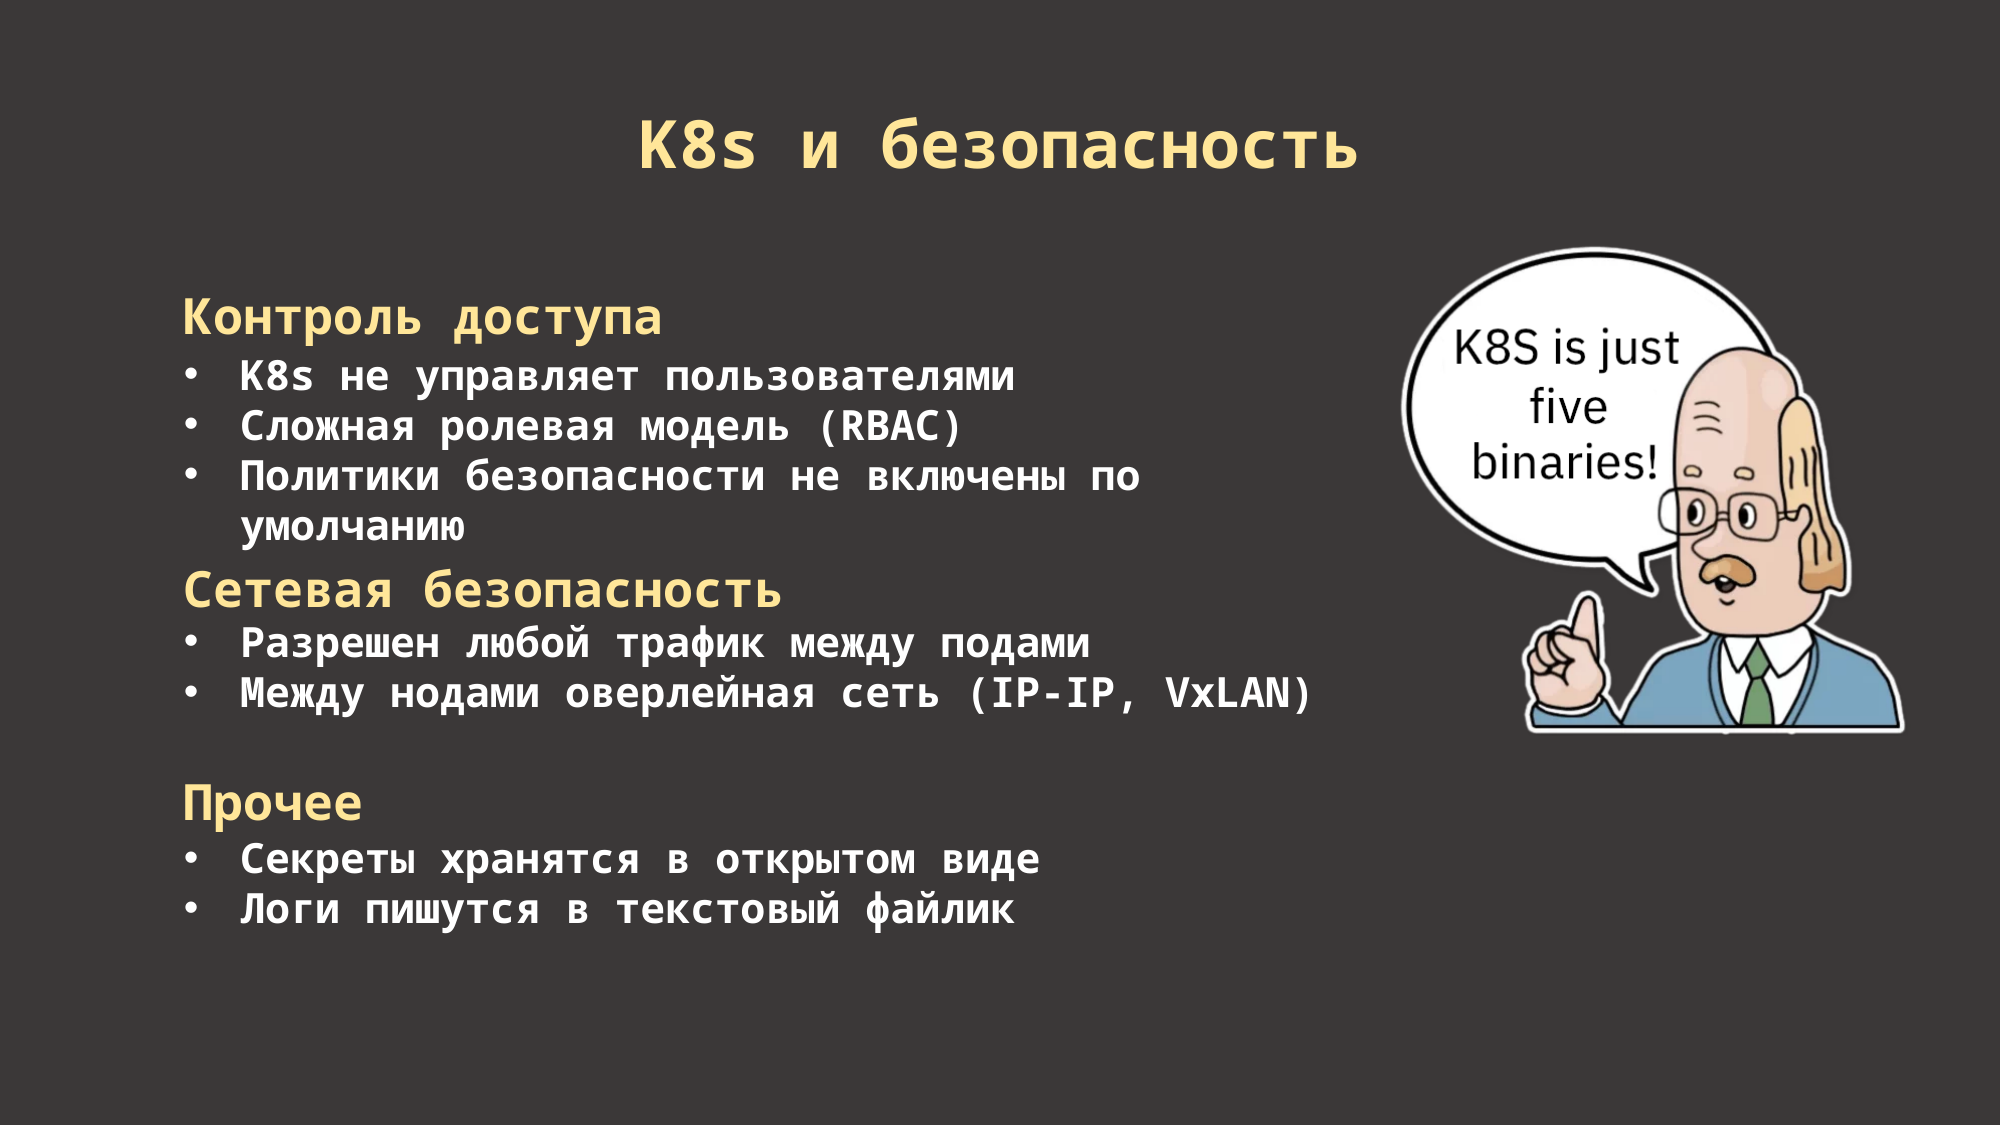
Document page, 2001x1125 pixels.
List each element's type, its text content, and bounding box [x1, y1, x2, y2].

picture [1396, 241, 1911, 736]
text_box Секреты хранятся в открытом виде Логи пишутся в текстовый файлик [168, 824, 1354, 940]
text_box Контроль доступа [168, 277, 1268, 341]
text_box Разрешен любой трафик между подами Между нодами оверлейная сеть (IP-IP, VxLAN) [168, 608, 1354, 724]
text_box K8s и безопасность [0, 94, 2000, 190]
text_box K8s не управляет пользователями Сложная ролевая модель (RBAC) Политики безопасности не включены по умолчанию [168, 341, 1354, 556]
text_box Сетевая безопасность [168, 549, 1268, 608]
text_box Прочее [168, 763, 1268, 824]
